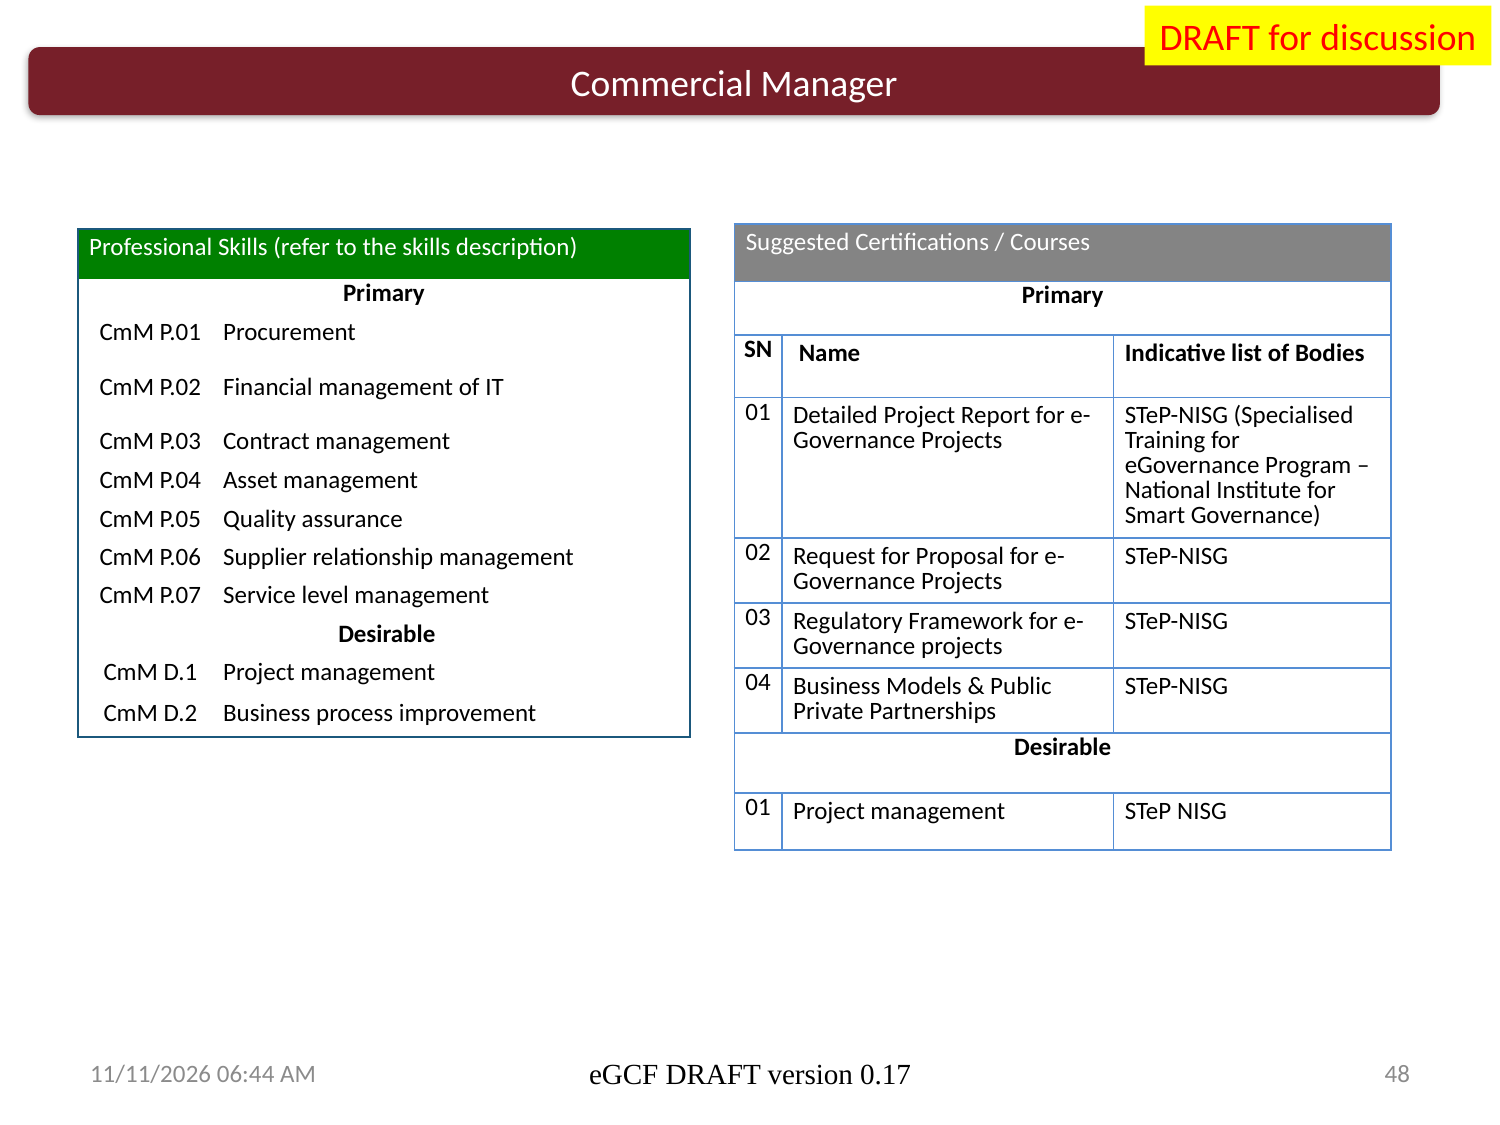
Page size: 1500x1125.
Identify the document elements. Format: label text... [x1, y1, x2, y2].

table_cell Procurement [223, 318, 689, 372]
table_cell CmM P.01 [79, 318, 223, 372]
table_cell 02 [735, 539, 781, 602]
table_cell STeP NISG [1114, 794, 1390, 849]
table_cell CmM P.07 [79, 581, 223, 620]
footer eGCF DRAFT version 0.17 [512, 1042, 988, 1103]
table_cell 01 [735, 794, 781, 849]
table_cell Project management [223, 658, 689, 699]
table_cell CmM D.1 [79, 658, 223, 699]
table_cell Request for Proposal for e-Governance Projects [783, 539, 1113, 602]
table_cell 01 [735, 398, 781, 537]
table_cell 04 [735, 669, 781, 732]
table_cell SN [735, 336, 781, 397]
table_cell Business Models & Public Private Partnerships [783, 669, 1113, 732]
table_cell CmM P.04 [79, 466, 223, 505]
table_cell STeP-NISG [1114, 669, 1390, 732]
table_cell Primary [735, 282, 1390, 334]
table_cell Business process improvement [223, 699, 689, 736]
table_cell CmM P.03 [79, 427, 223, 466]
table_cell Desirable [735, 734, 1390, 792]
table_cell Supplier relationship management [223, 543, 689, 581]
slide_number 48 [1074, 1042, 1425, 1103]
table_cell Indicative list of Bodies [1114, 336, 1390, 397]
table_cell CmM P.05 [79, 505, 223, 543]
table_cell Desirable [79, 620, 689, 658]
table_header Professional Skills (refer to the skills description) [79, 230, 689, 279]
table_cell STeP-NISG (Specialised Training for eGovernance Program – National Institute for Smart Governance) [1114, 398, 1390, 537]
table_cell Quality assurance [223, 505, 689, 543]
table_cell Name [783, 336, 1113, 397]
table_cell CmM P.06 [79, 543, 223, 581]
table_cell Service level management [223, 581, 689, 620]
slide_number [75, 1042, 425, 1103]
table_cell Detailed Project Report for e-Governance Projects [783, 398, 1113, 537]
table_cell Financial management of IT [223, 372, 689, 427]
table_cell 03 [735, 604, 781, 667]
table_header Suggested Certifications / Courses [735, 225, 1390, 281]
table_cell STeP-NISG [1114, 604, 1390, 667]
text_box Commercial Manager [27, 46, 1441, 116]
table_cell CmM D.2 [79, 699, 223, 736]
table_cell Primary [79, 279, 689, 318]
text_box DRAFT for discussion [1144, 5, 1492, 66]
table_cell Project management [783, 794, 1113, 849]
table_cell Asset management [223, 466, 689, 505]
table_cell Regulatory Framework for e-Governance projects [783, 604, 1113, 667]
table_cell CmM P.02 [79, 372, 223, 427]
table_cell Contract management [223, 427, 689, 466]
table_cell STeP-NISG [1114, 539, 1390, 602]
